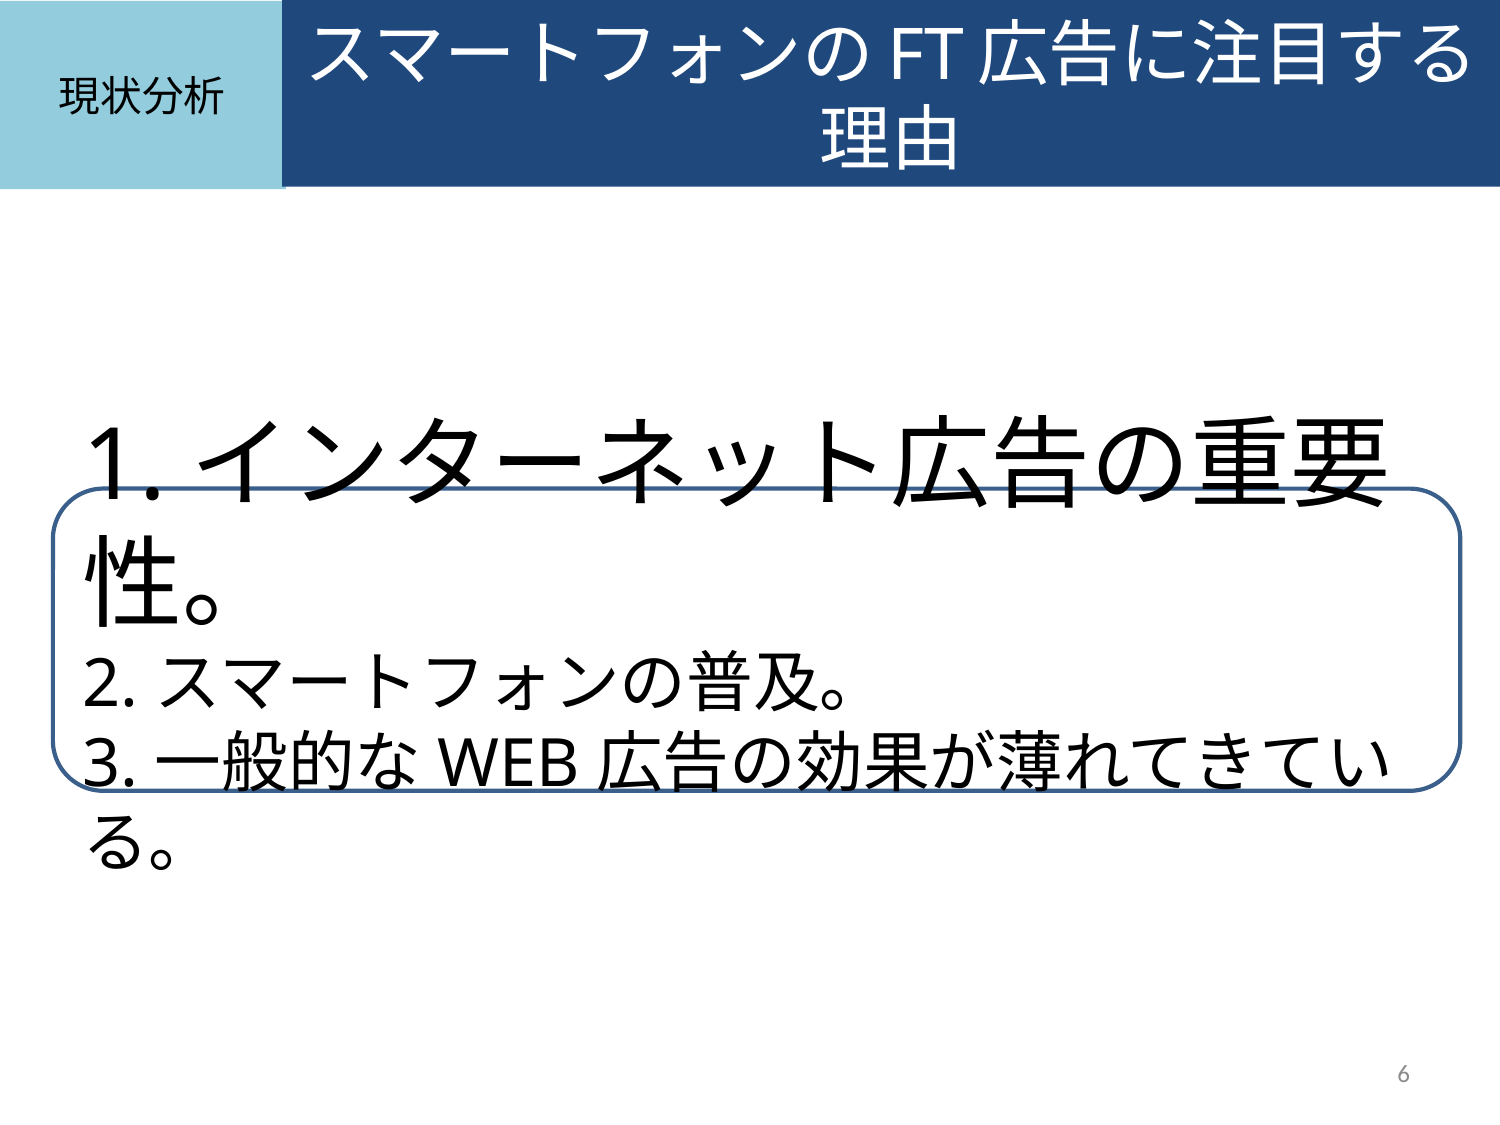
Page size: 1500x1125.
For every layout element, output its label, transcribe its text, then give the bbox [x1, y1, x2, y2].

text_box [0, 0, 1500, 190]
text_box 1.インターネット広告の重要性。 2.スマートフォンの普及。 3.一般的なWEB広告の効果が薄れてきている。 [50, 486, 1463, 793]
slide_number 6 [1074, 1042, 1425, 1103]
